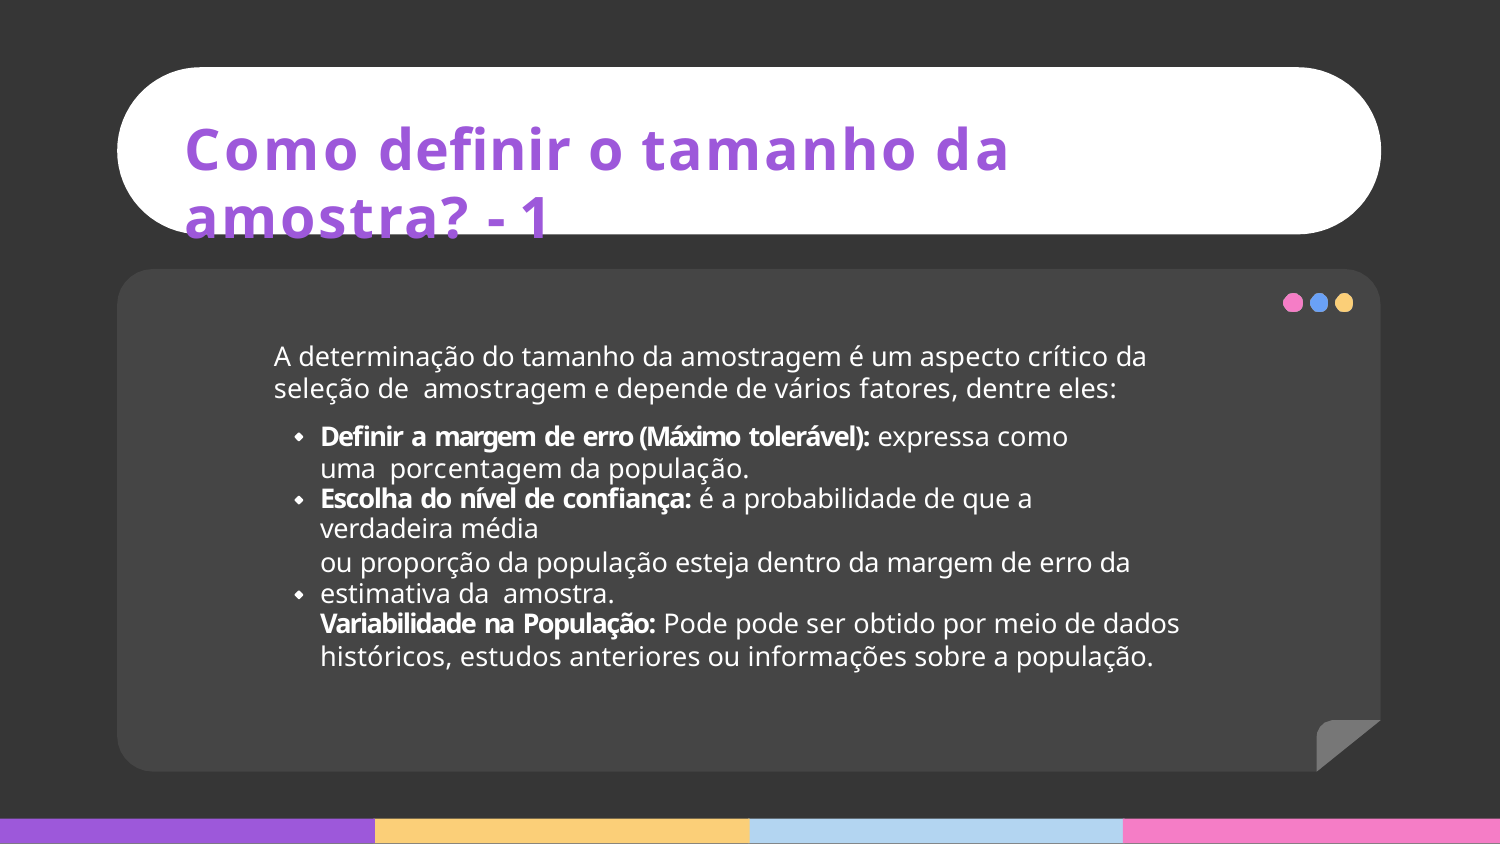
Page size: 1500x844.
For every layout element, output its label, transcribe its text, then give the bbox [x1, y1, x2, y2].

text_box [116, 268, 1383, 774]
title Como definir o tamanho da amostra? - 1 [182, 110, 1309, 254]
text_box [117, 67, 1382, 234]
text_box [0, 818, 1500, 844]
